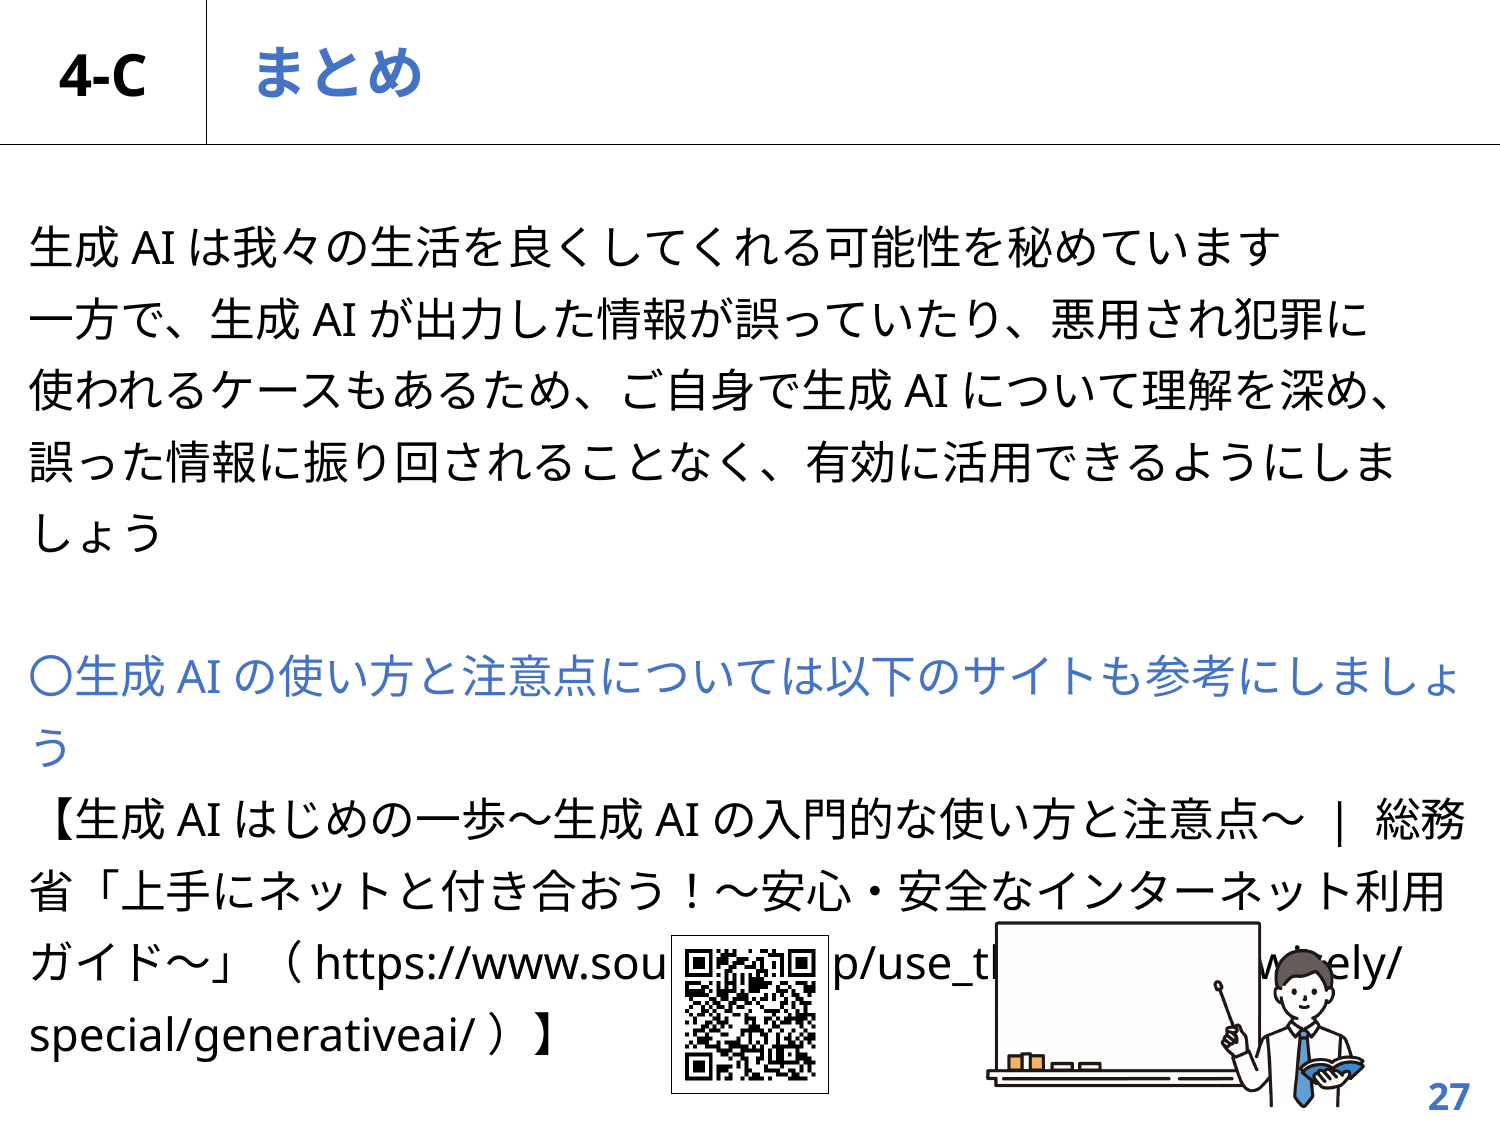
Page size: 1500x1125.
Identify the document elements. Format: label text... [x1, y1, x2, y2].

text_box まとめ [230, 24, 1459, 119]
title 4-C [0, 0, 207, 147]
picture [986, 921, 1365, 1108]
text_box 生成AIは我々の生活を良くしてくれる可能性を秘めています 一方で、生成AIが出力した情報が誤っていたり、悪用され犯罪に 使われるケースもあるため、ご自身で生成AIについて理解を深め、 誤った情報に振り回されることなく、有効に活用できるようにしましょう 〇生成AIの使い方と注意点については以下のサイトも参考にしましょう 【生成AIはじめの一歩～生成AIの入門的な使い方と注意点～ | 総務省「上手にネットと付き合おう！～安心・安全なインターネット利用ガイド～」（https://www.soumu.go.jp/use_the_internet_wisely/special/generativeai/）】 [22, 195, 1478, 930]
text_box 27 [1402, 1065, 1497, 1125]
picture [671, 935, 829, 1094]
